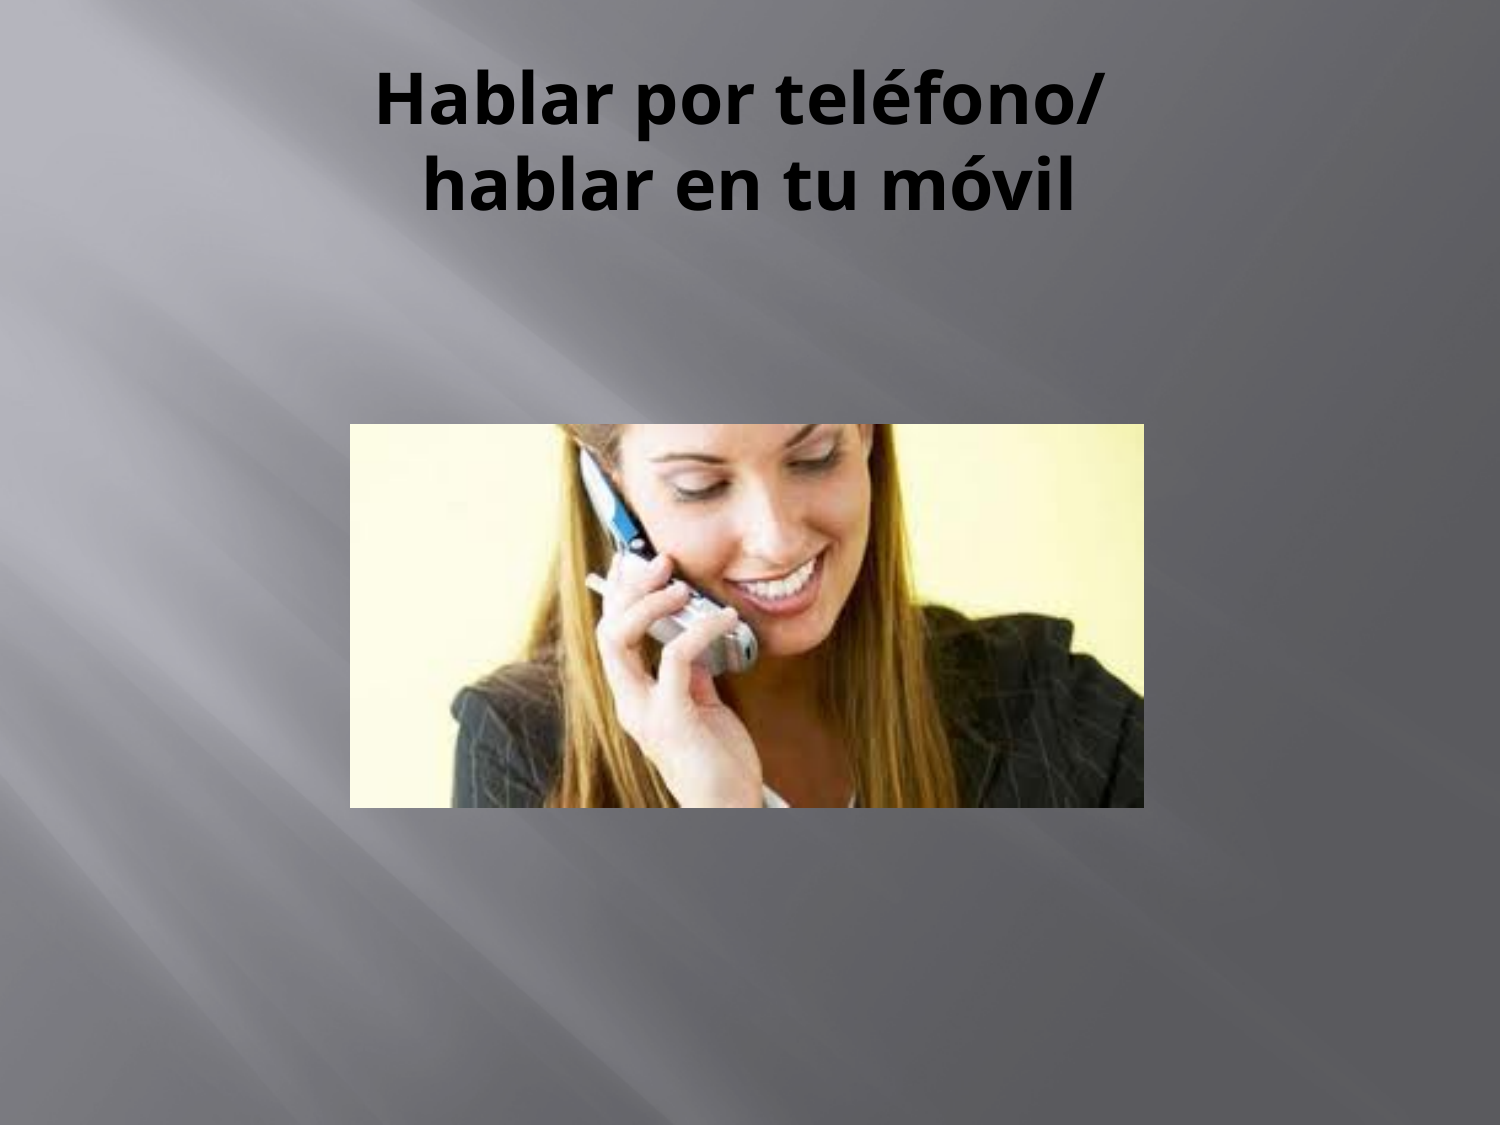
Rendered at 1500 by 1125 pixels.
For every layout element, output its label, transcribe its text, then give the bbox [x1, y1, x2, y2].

title Hablar por teléfono/ hablar en tu móvil [75, 45, 1425, 233]
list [349, 424, 1144, 809]
